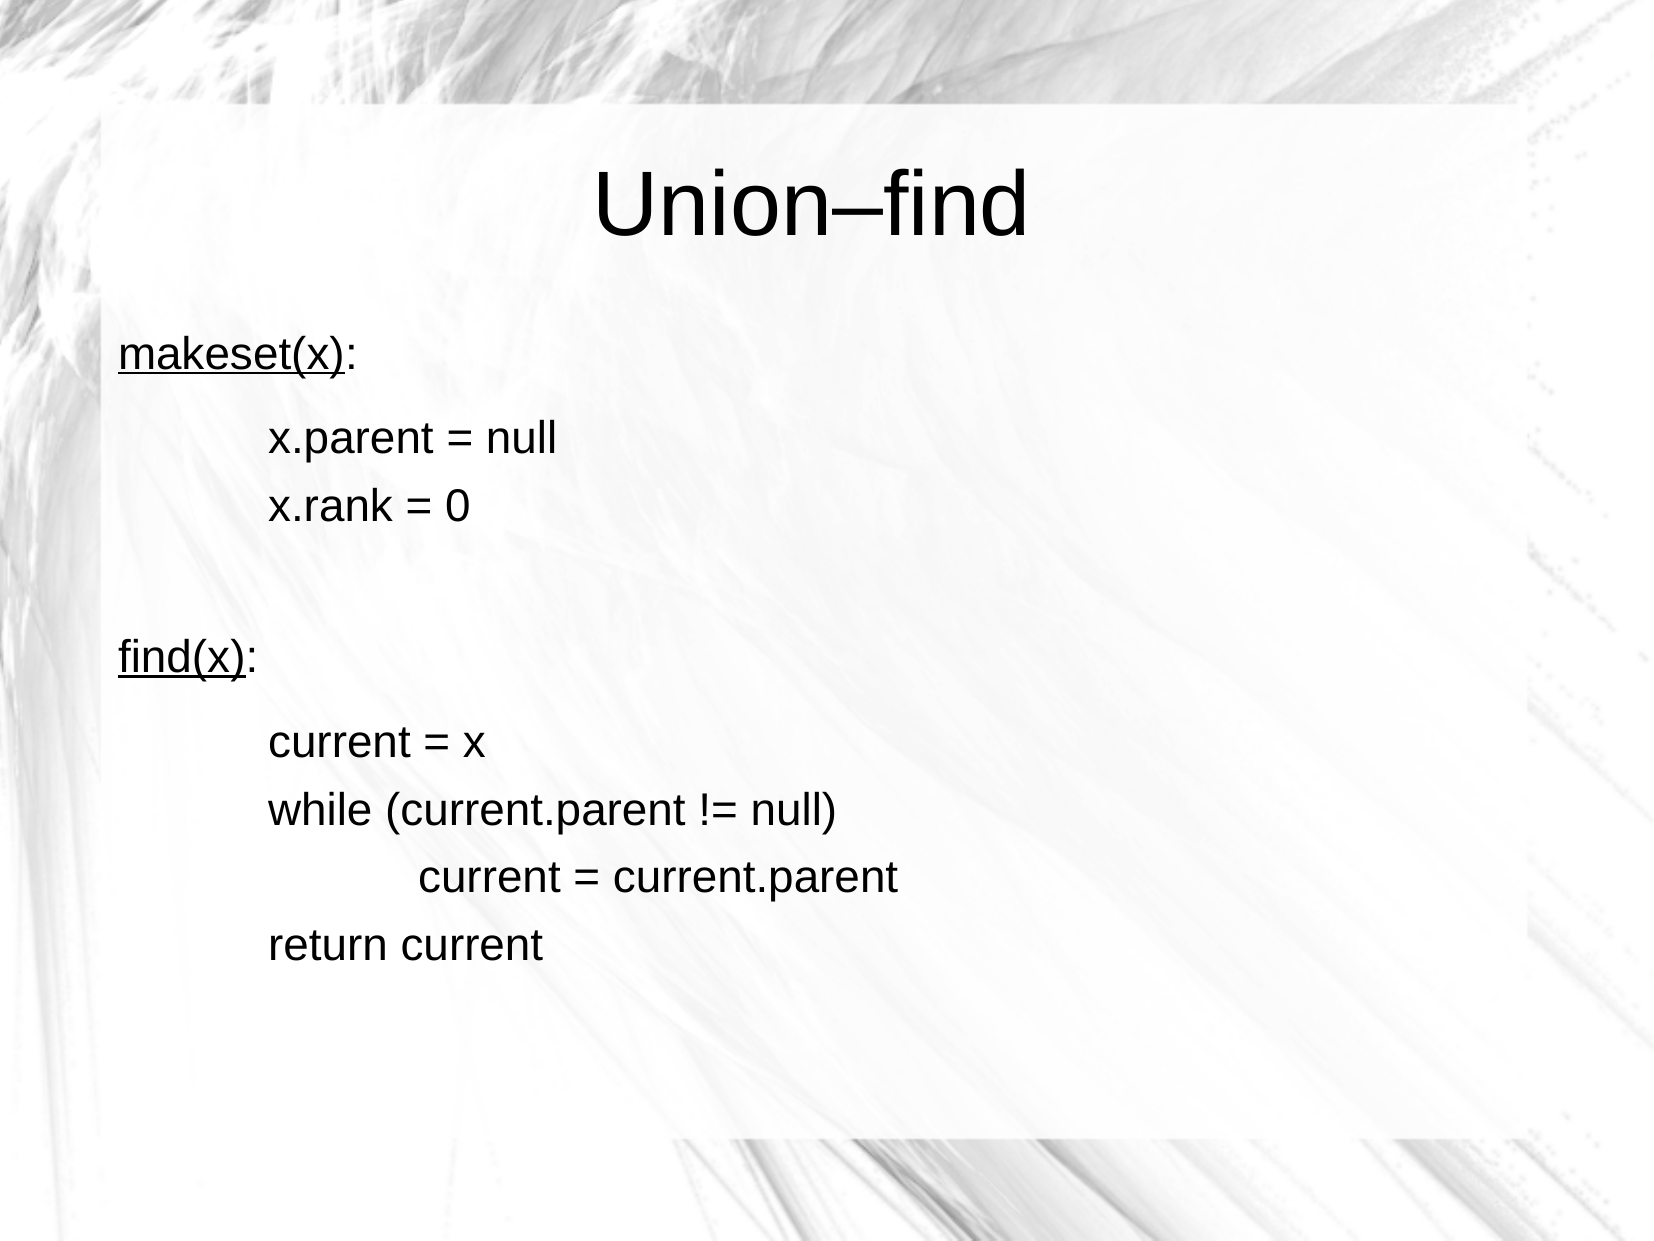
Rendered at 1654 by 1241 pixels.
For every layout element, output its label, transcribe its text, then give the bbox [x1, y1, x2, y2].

list makeset(x): x.parent = null x.rank = 0 find(x): current = x while (current.parent != null) current = current.parent return current [118, 319, 1571, 1109]
picture [0, 0, 1654, 1241]
title Union–find [118, 93, 1506, 299]
